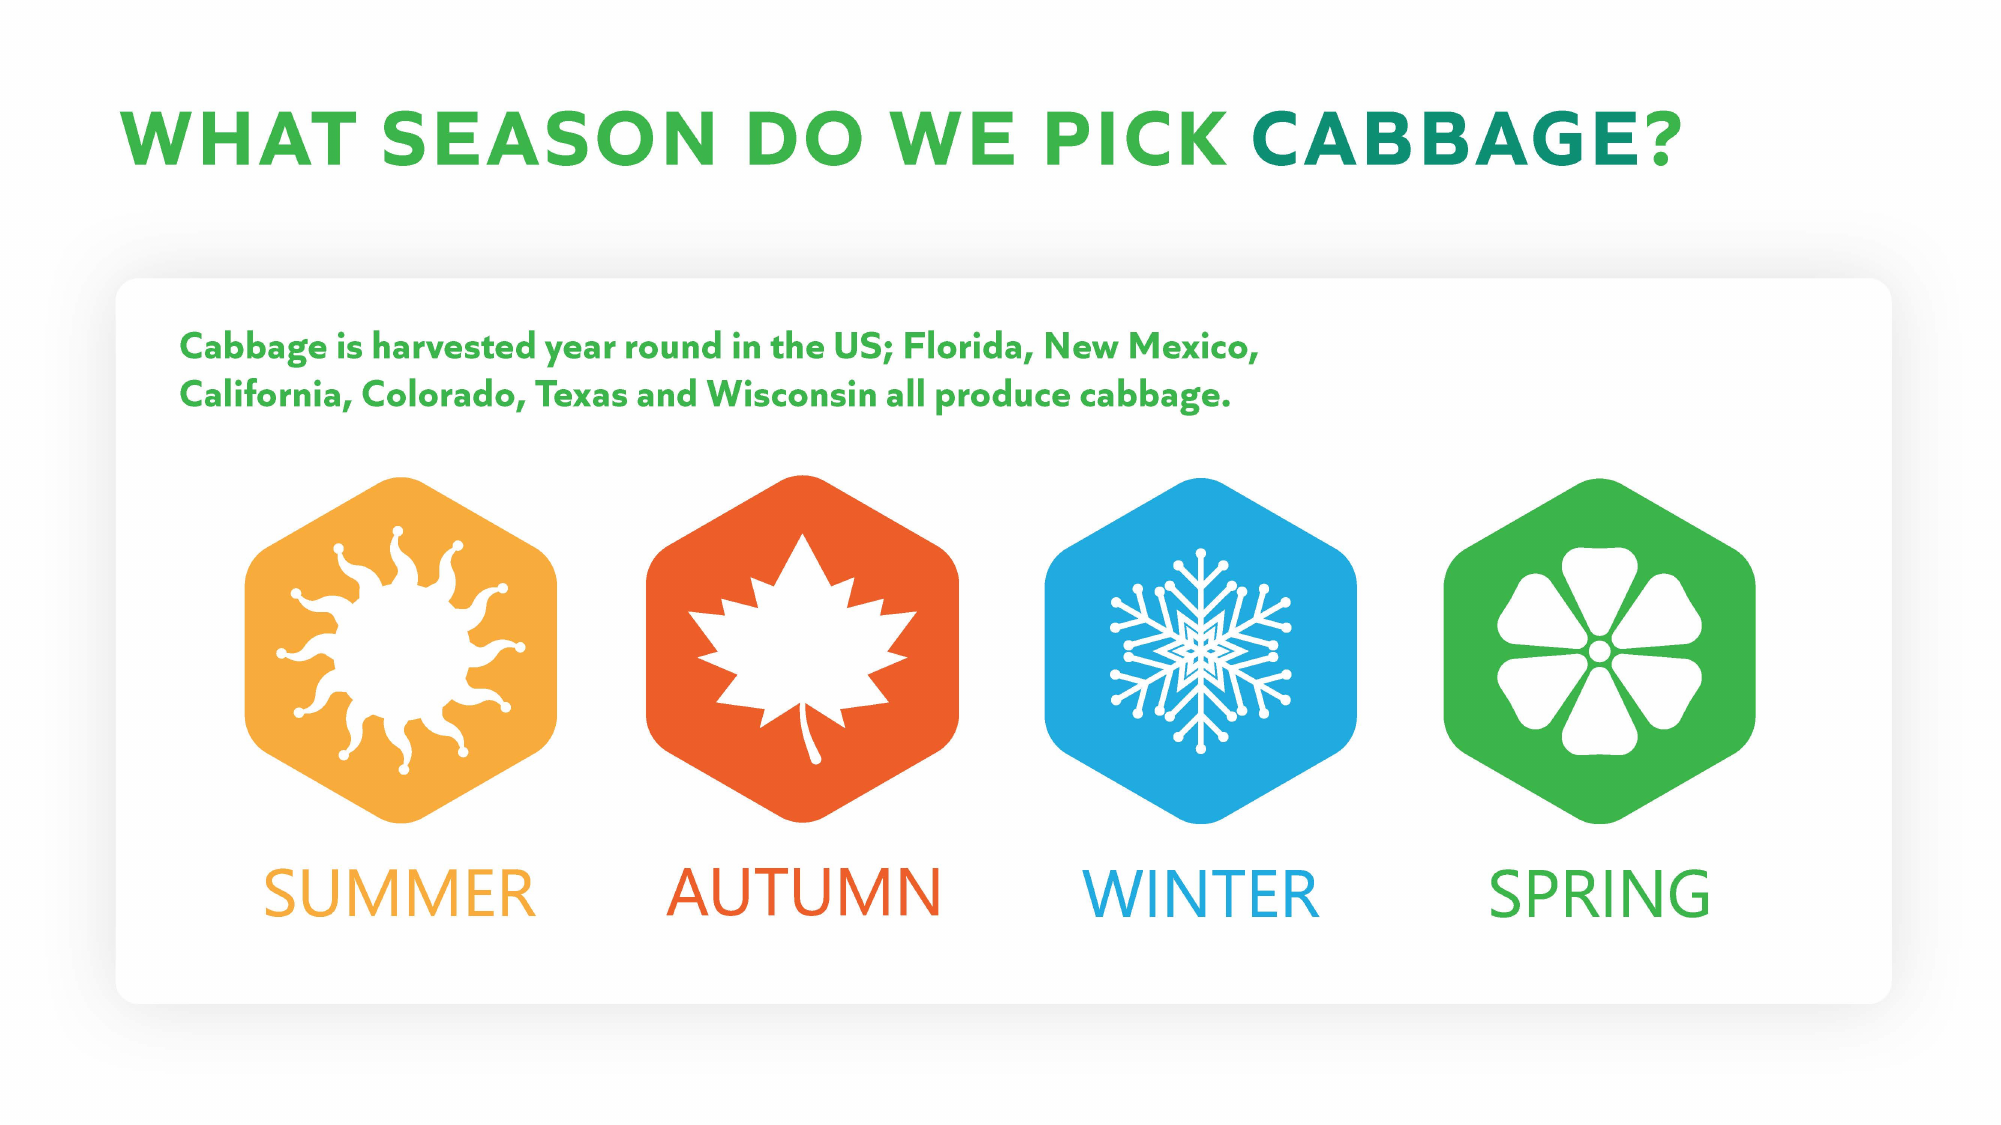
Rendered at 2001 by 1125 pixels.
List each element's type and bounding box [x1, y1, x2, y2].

list [0, 0, 2000, 1125]
